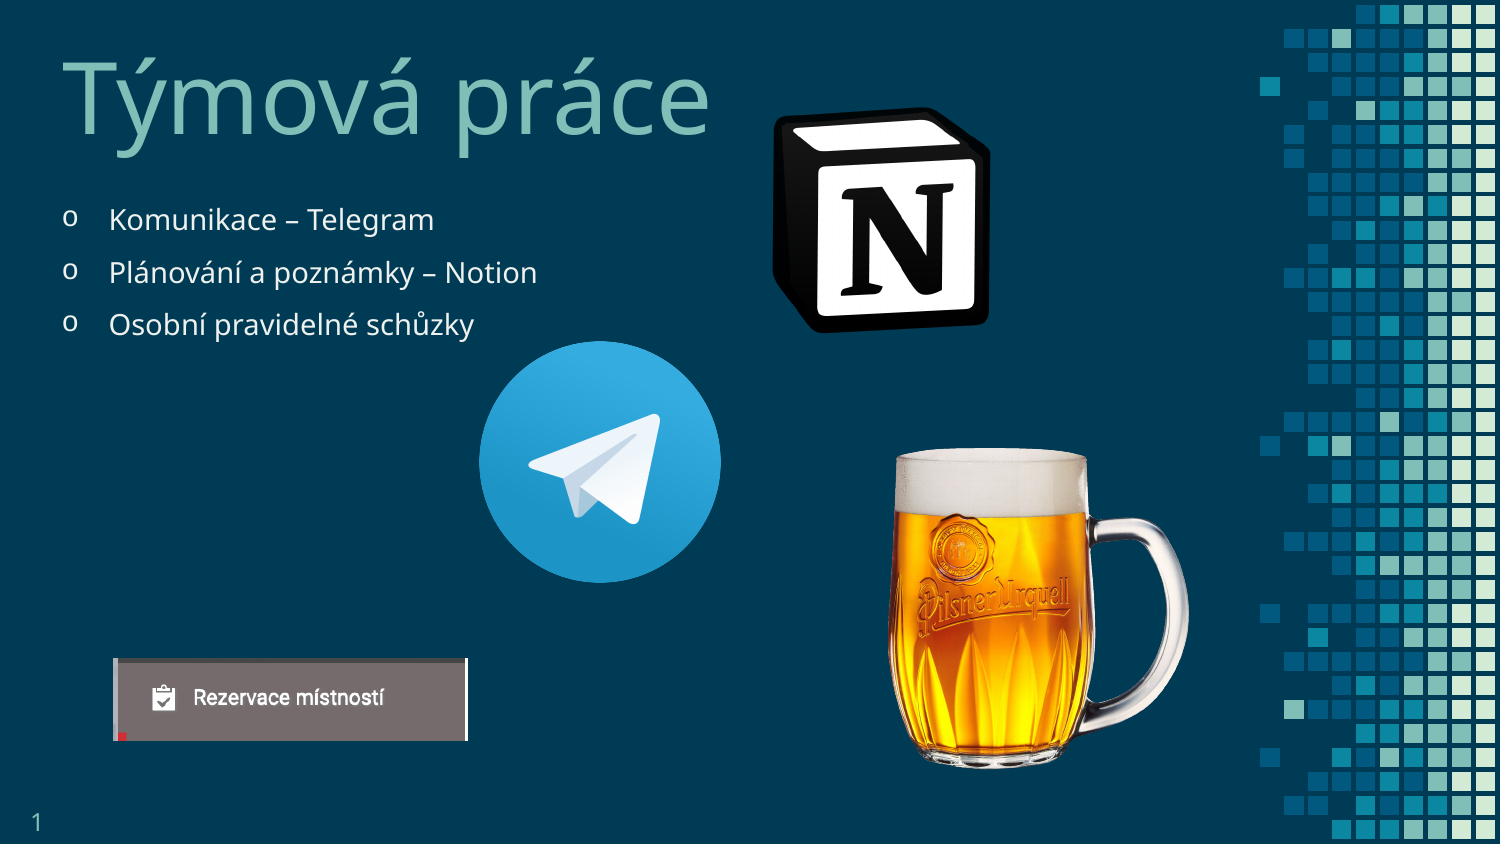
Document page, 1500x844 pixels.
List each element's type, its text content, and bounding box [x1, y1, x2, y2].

text_box Komunikace – Telegram Plánování a poznámky – Notion Osobní pravidelné schůzky [46, 176, 660, 349]
picture [480, 342, 720, 582]
text_box Týmová práce [48, 27, 894, 162]
picture [114, 659, 467, 740]
picture [773, 108, 989, 332]
slide_number 1 [15, 774, 105, 839]
picture [889, 449, 1188, 769]
